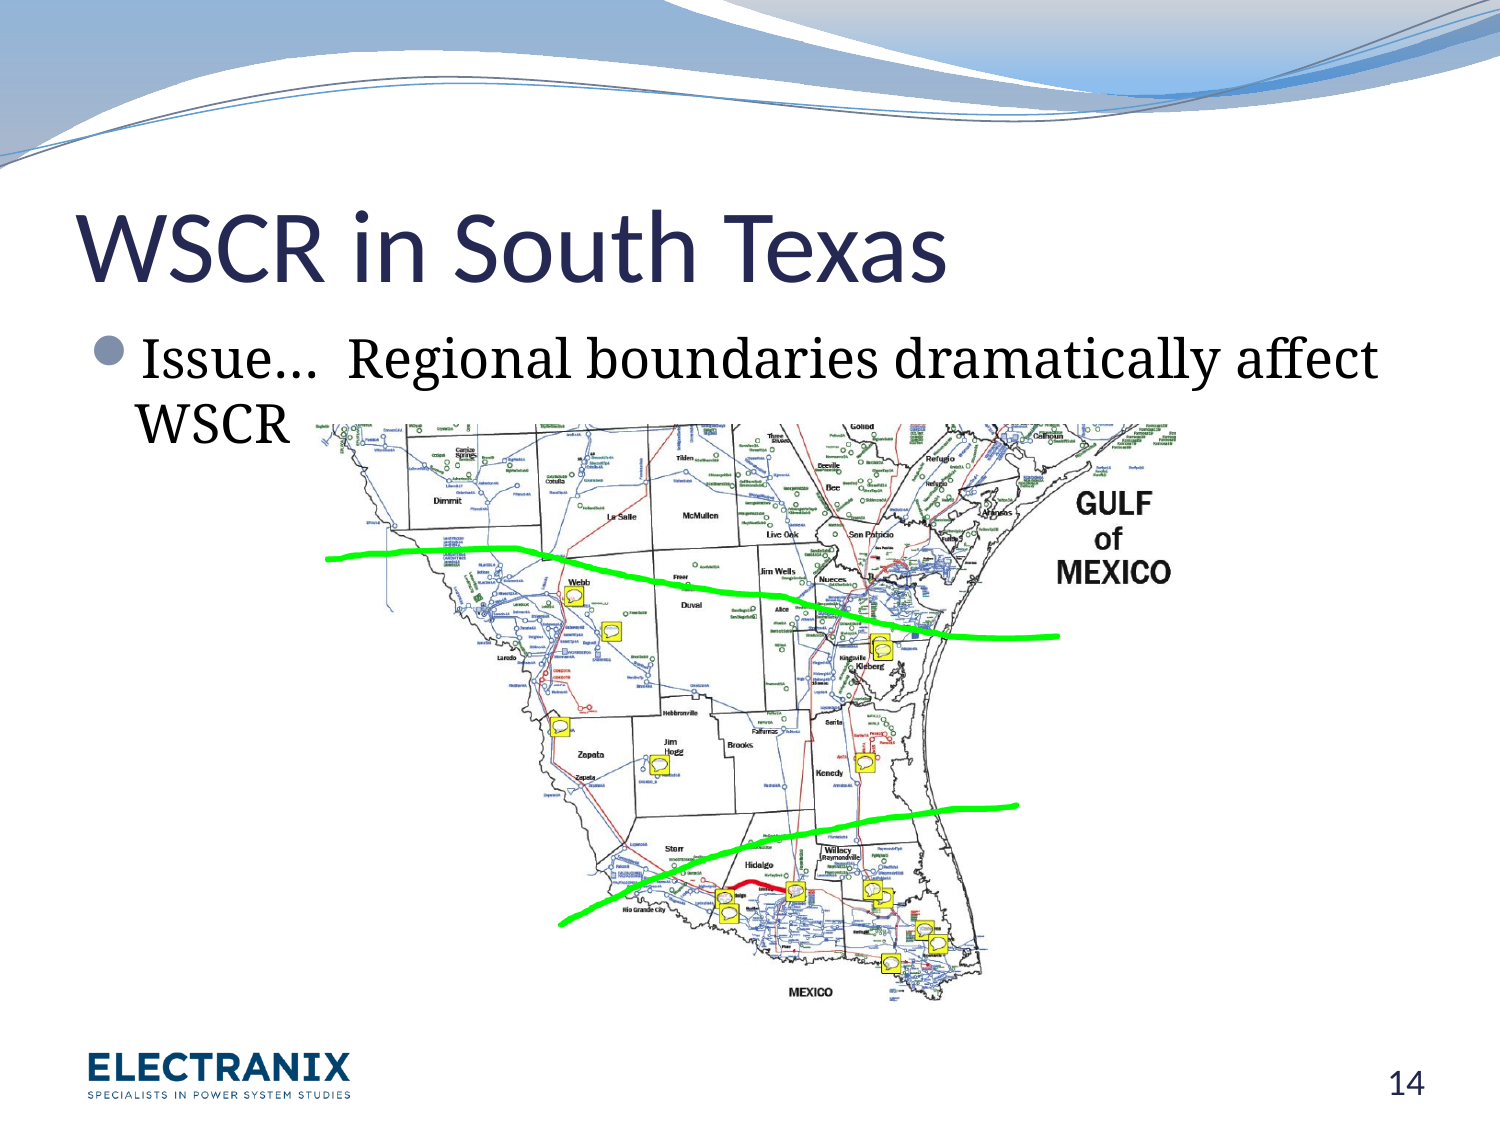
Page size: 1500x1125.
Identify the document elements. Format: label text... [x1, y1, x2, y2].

picture [75, 1039, 363, 1113]
slide_number 14 [1299, 1042, 1425, 1103]
table_cell 100% Capacity with Lubbock [292, 426, 1181, 1016]
picture [299, 424, 1176, 1004]
list Issue… Regional boundaries dramatically affect WSCR [75, 317, 1425, 1038]
title WSCR in South Texas [75, 115, 1425, 303]
